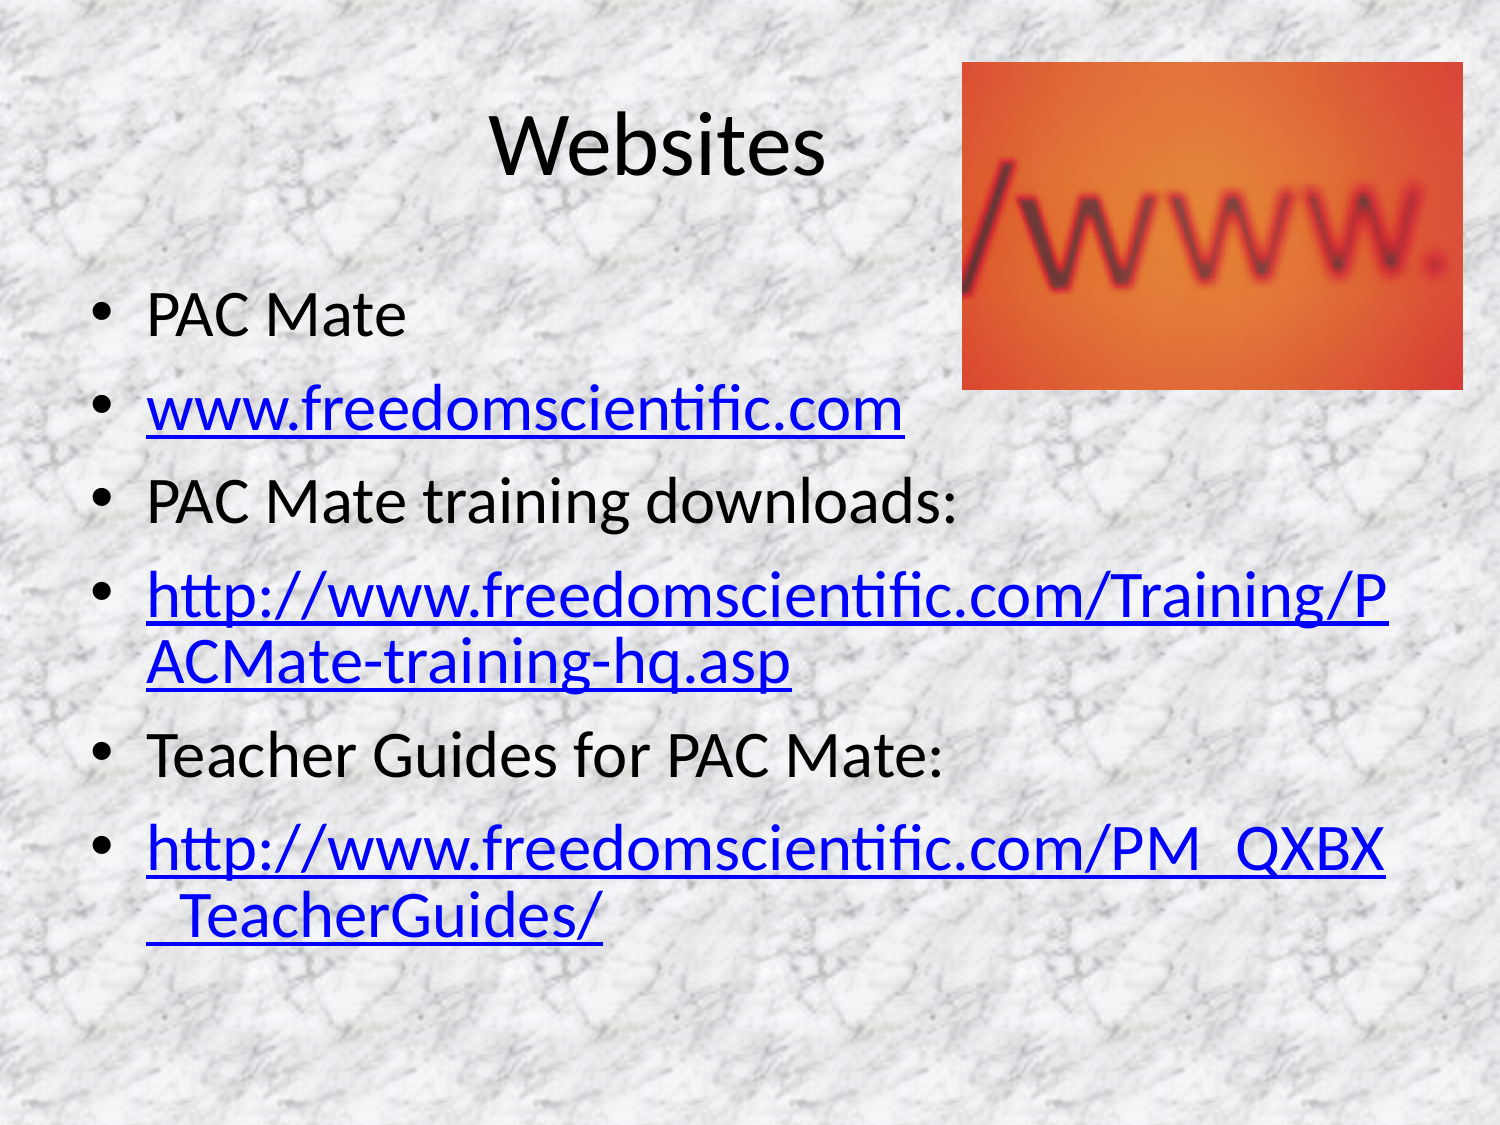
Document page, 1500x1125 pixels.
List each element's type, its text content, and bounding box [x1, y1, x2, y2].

title Websites [75, 45, 1263, 233]
picture [962, 62, 1463, 391]
list PAC Mate www.freedomscientific.com PAC Mate training downloads: http://www.freedomscientific.com/Training/PACMate-training-hq.asp Teacher Guides for PAC Mate: http://www.freedomscientific.com/PM_QXBX_TeacherGuides/ [75, 262, 1425, 1005]
